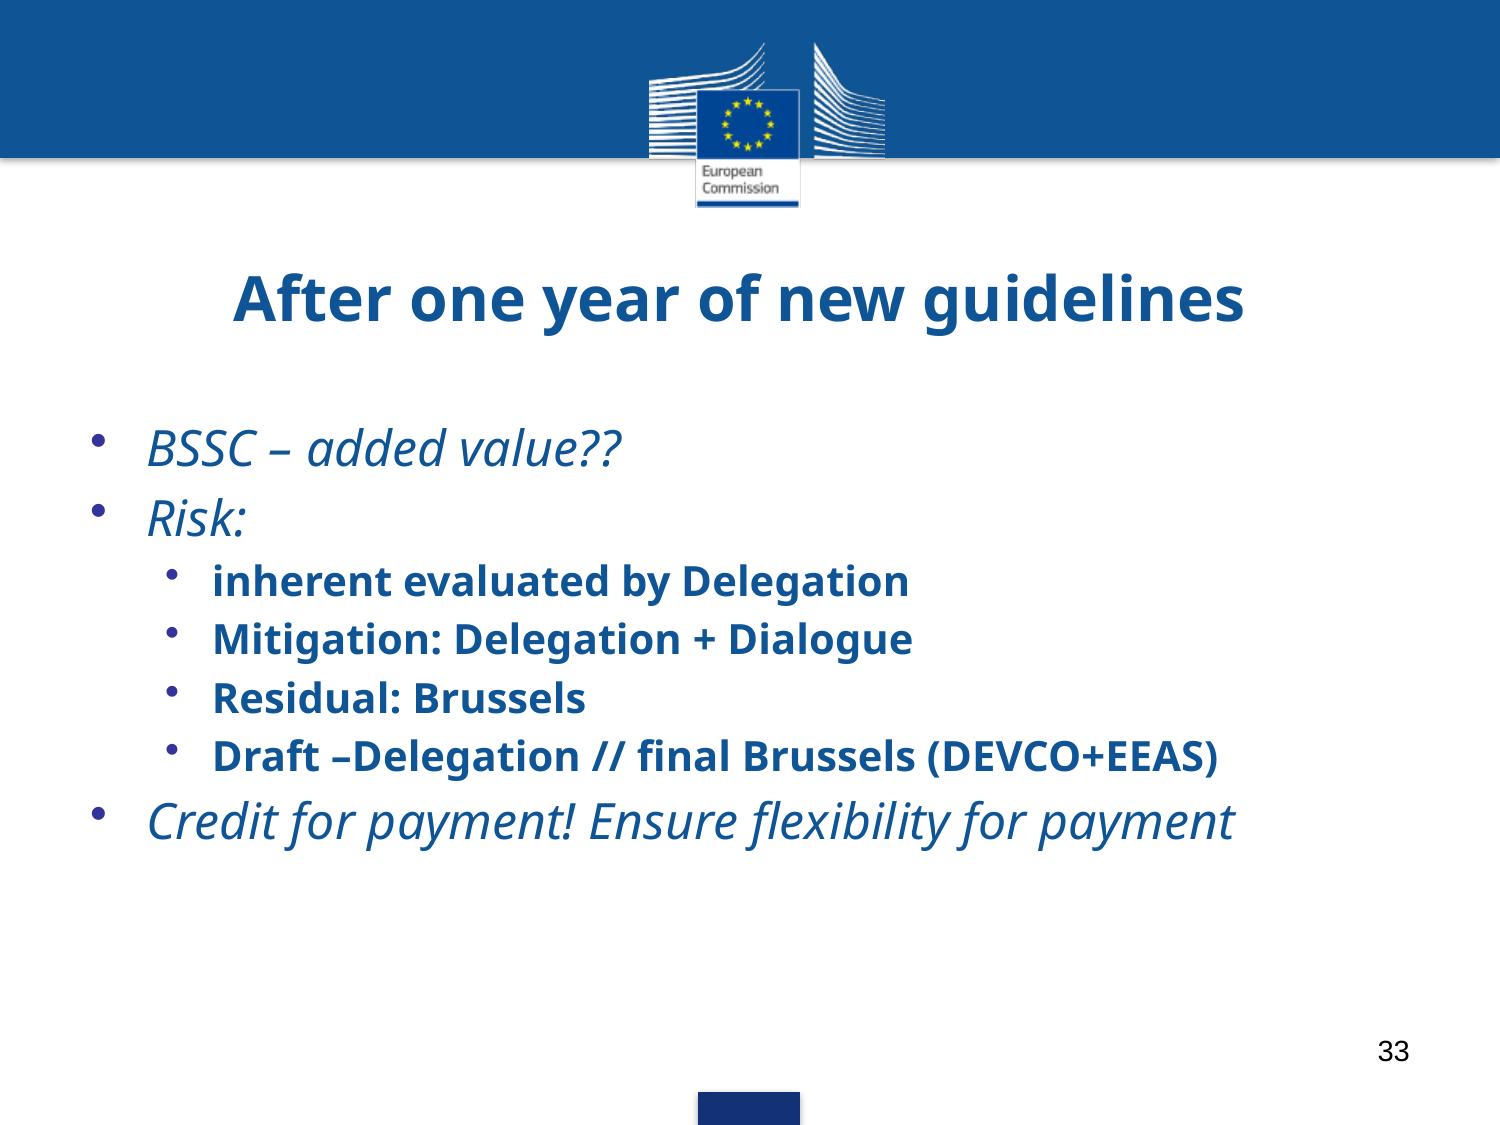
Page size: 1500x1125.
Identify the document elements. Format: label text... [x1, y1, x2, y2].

picture [649, 42, 885, 208]
slide_number 33 [1074, 1024, 1426, 1103]
list BSSC – added value?? Risk: inherent evaluated by Delegation Mitigation: Delegation + Dialogue Residual: Brussels Draft –Delegation // final Brussels (DEVCO+EEAS) Credit for payment! Ensure flexibility for payment [75, 408, 1425, 988]
title After one year of new guidelines [64, 219, 1415, 374]
